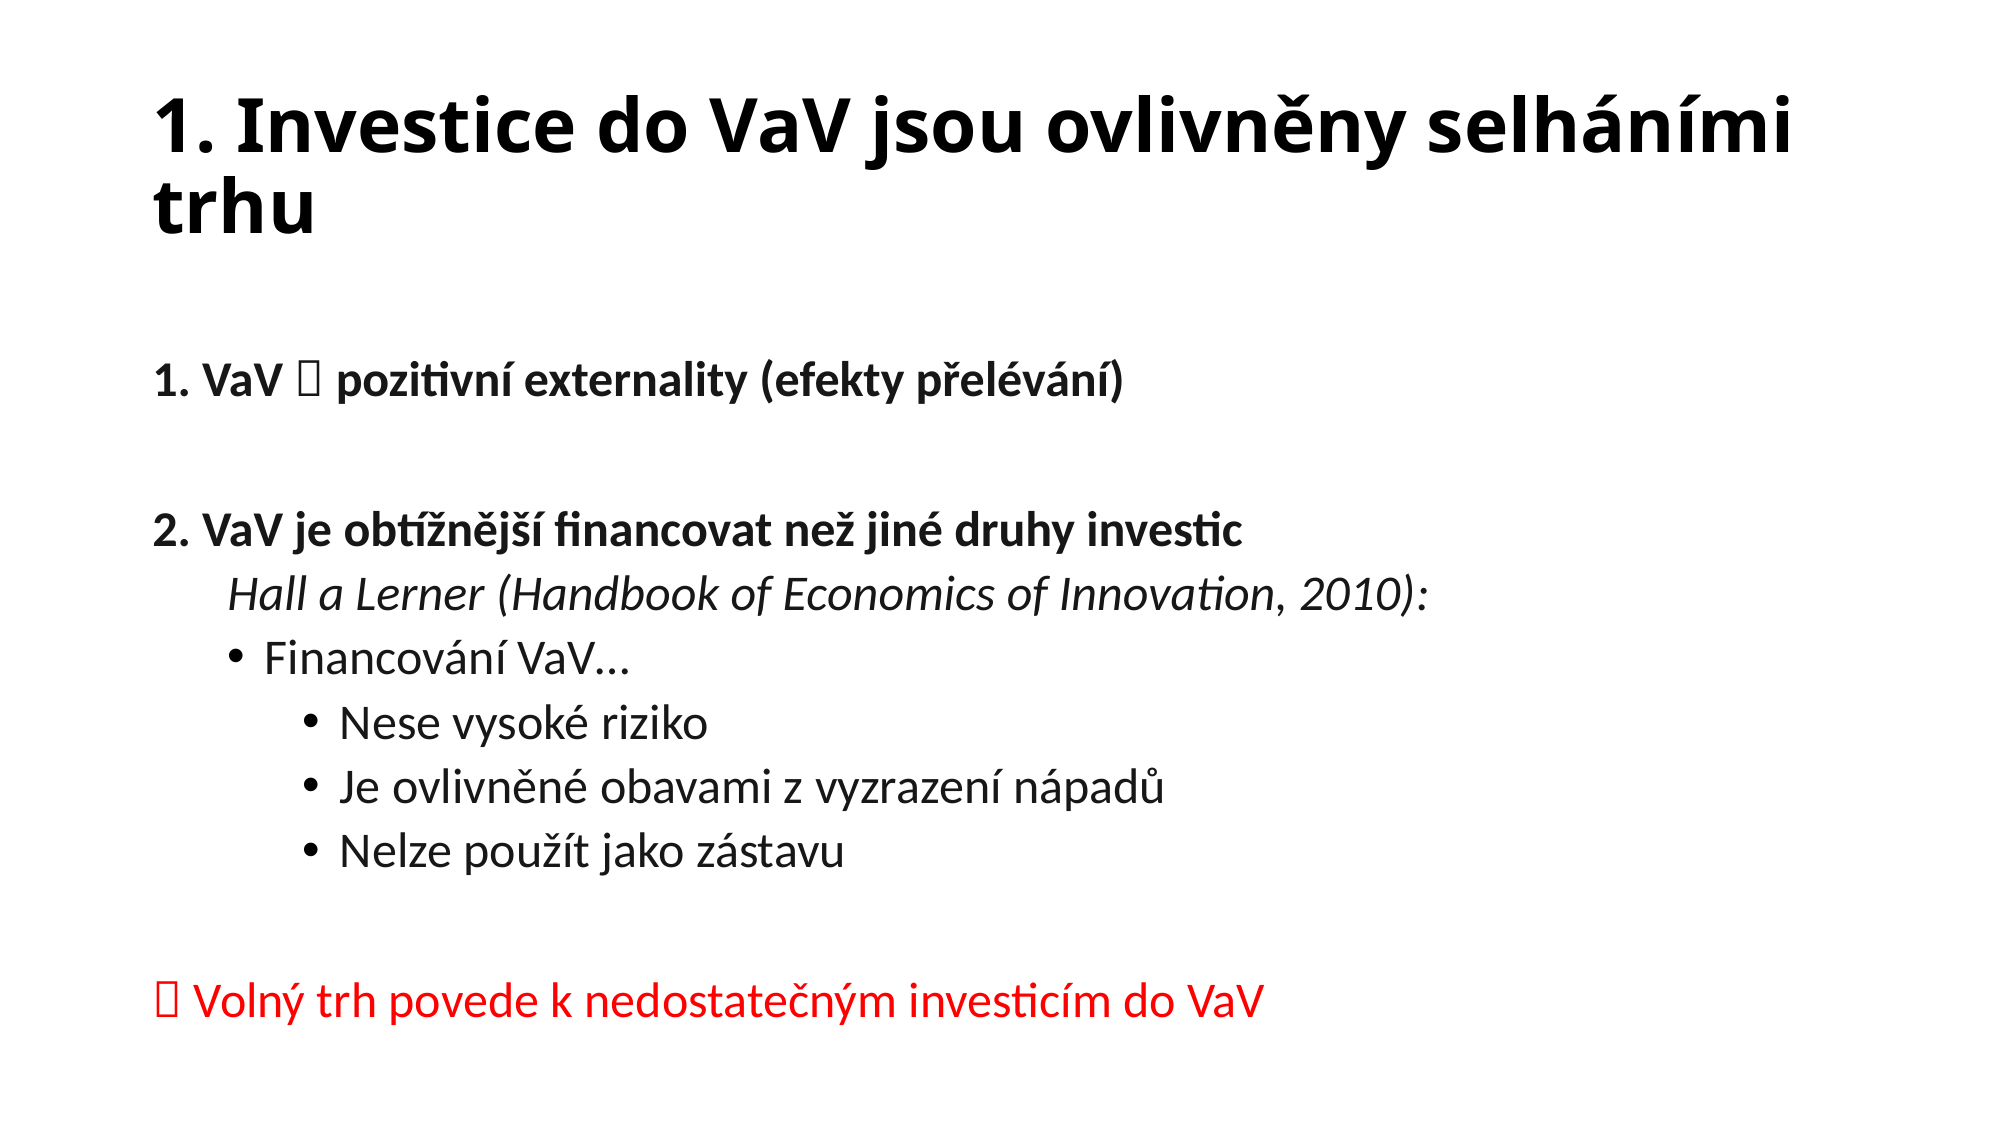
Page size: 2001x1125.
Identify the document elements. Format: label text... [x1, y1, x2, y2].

list 1. VaV  pozitivní externality (efekty přelévání) 2. VaV je obtížnější financovat než jiné druhy investic Hall a Lerner (Handbook of Economics of Innovation, 2010): Financování VaV… Nese vysoké riziko Je ovlivněné obavami z vyzrazení nápadů Nelze použít jako zástavu  Volný trh povede k nedostatečným investicím do VaV [137, 264, 1969, 1125]
title 1. Investice do VaV jsou ovlivněny selháními trhu [137, 59, 1863, 264]
